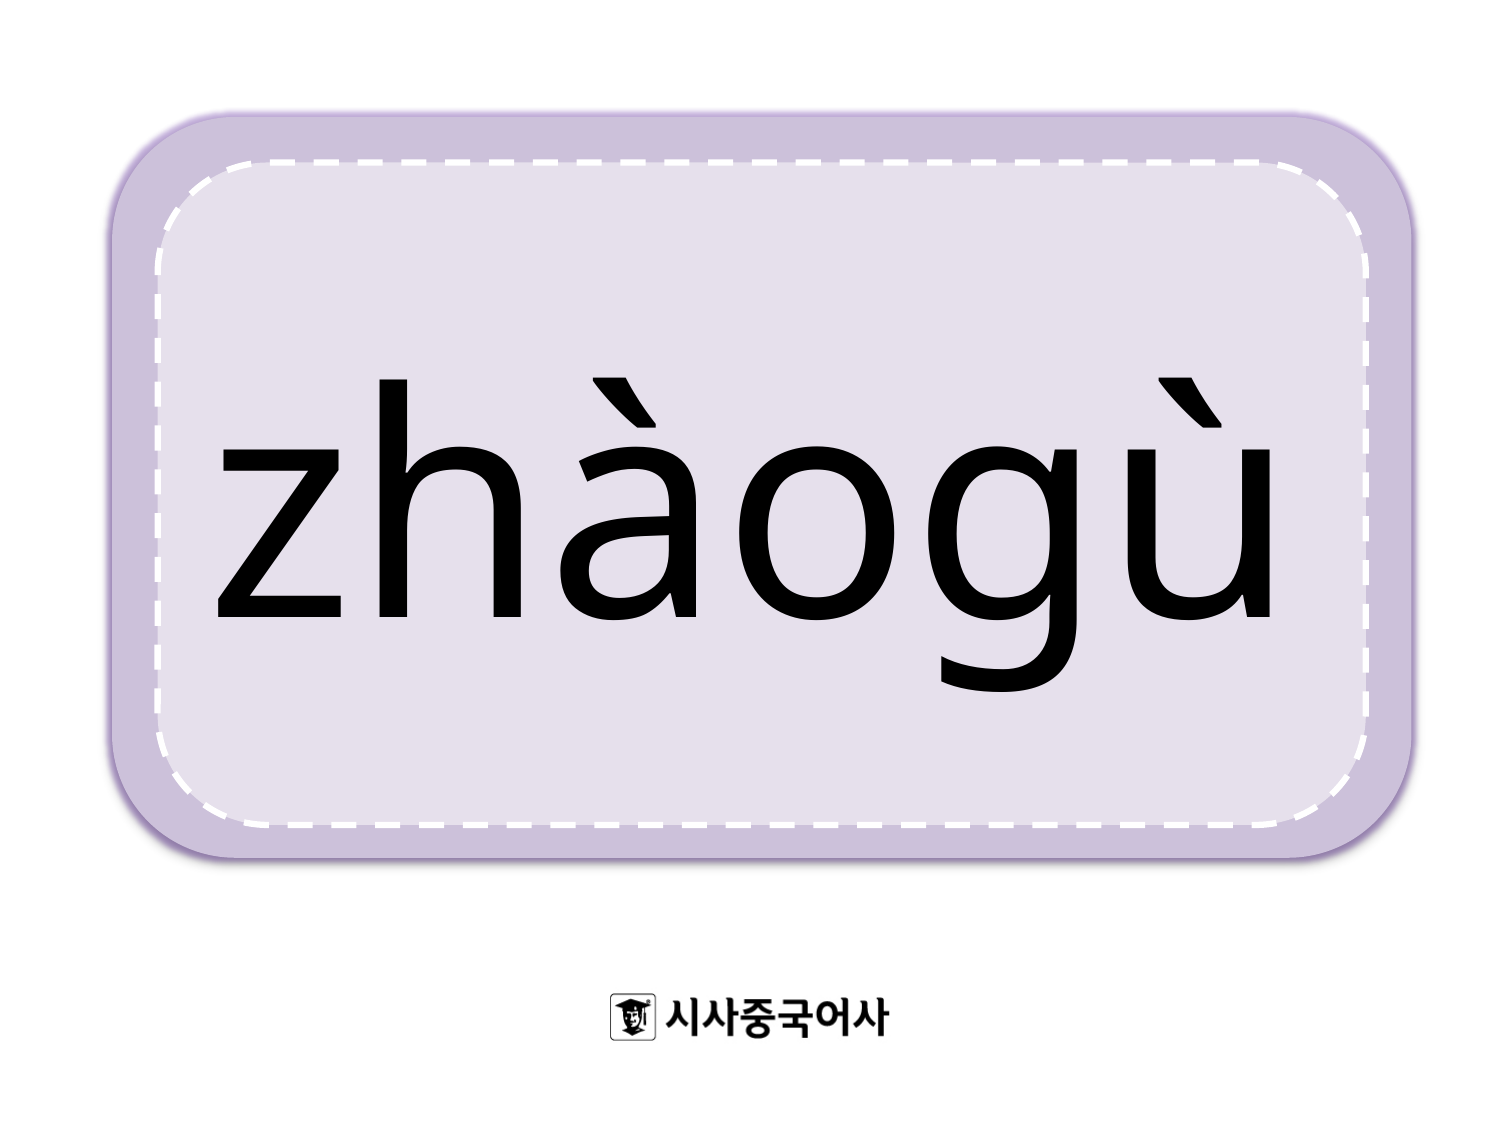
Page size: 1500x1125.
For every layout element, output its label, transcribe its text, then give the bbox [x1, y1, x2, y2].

text_box zhàogù [147, 160, 1356, 824]
picture [602, 987, 898, 1047]
